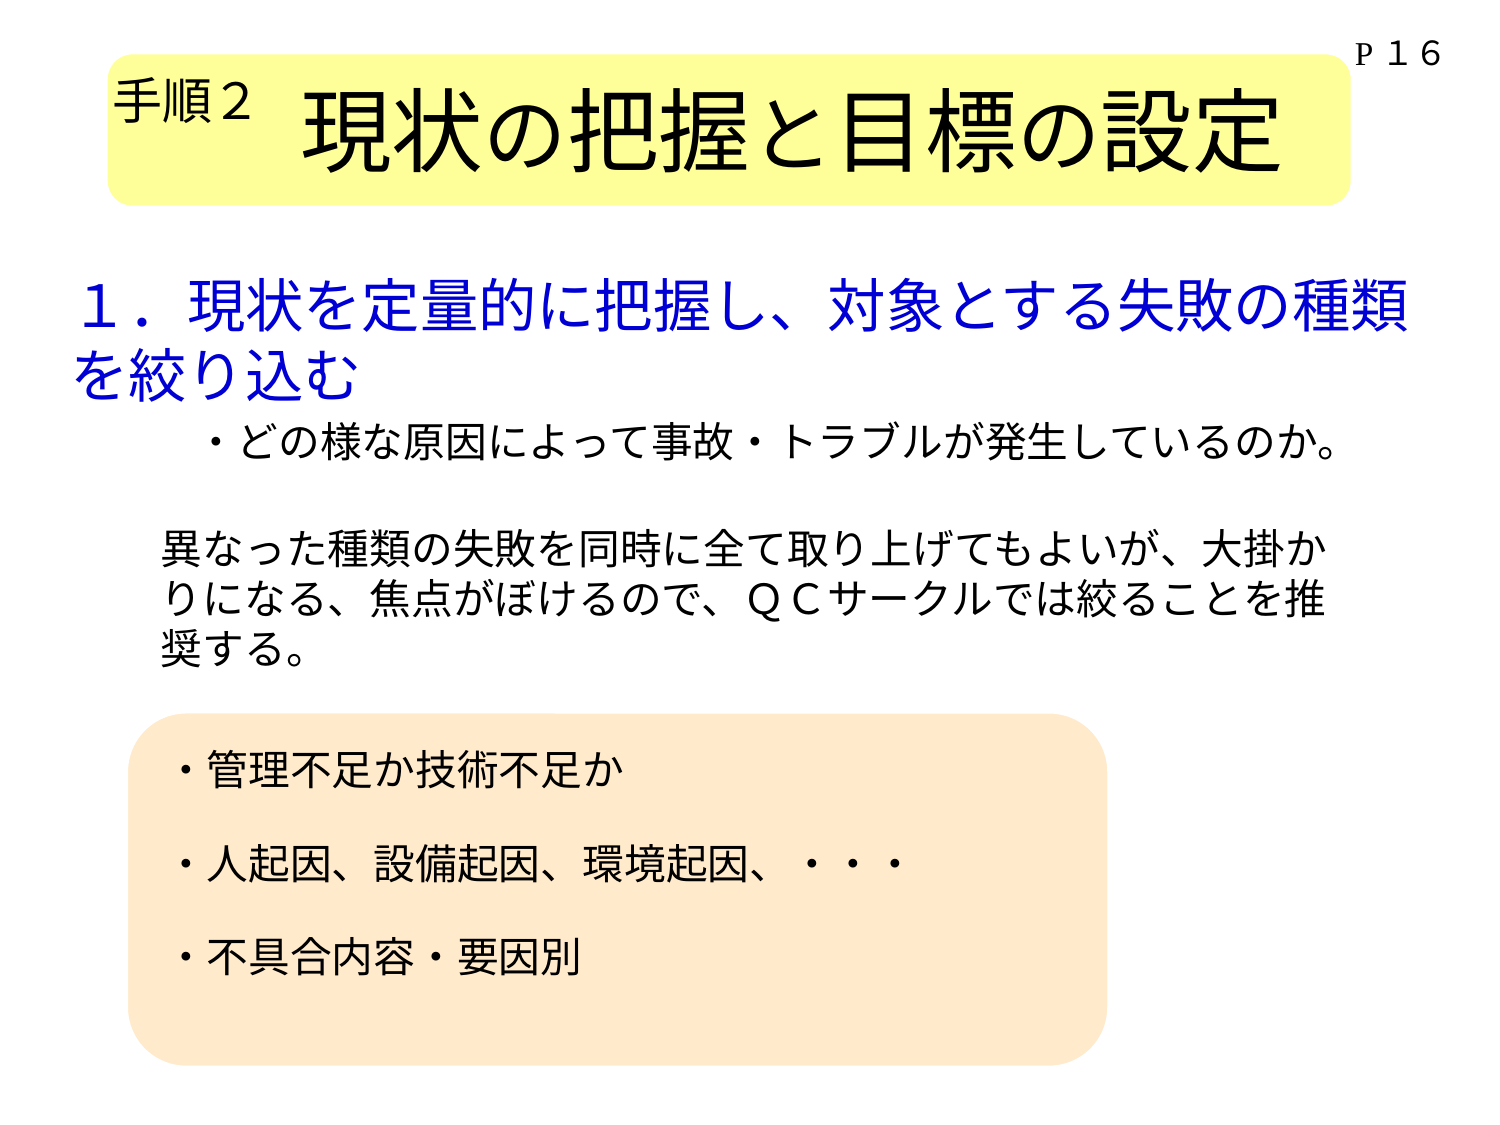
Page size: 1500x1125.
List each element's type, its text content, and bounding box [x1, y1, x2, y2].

text_box P１６ [1340, 24, 1500, 80]
text_box ・人起因、設備起因、環境起因、・・・ [150, 830, 1374, 895]
text_box 異なった種類の失敗を同時に全て取り上げてもよいが、大掛かりになる、焦点がぼけるので、ＱＣサークルでは絞ることを推奨する。 [146, 515, 1370, 681]
text_box [106, 53, 1352, 207]
text_box 現状の把握と目標の設定 [256, 56, 1328, 202]
text_box ・管理不足か技術不足か [150, 736, 1374, 802]
text_box ・どの様な原因によって事故・トラブルが発生しているのか。 [180, 408, 1404, 474]
text_box ・不具合内容・要因別 [150, 923, 1374, 989]
text_box [126, 712, 1109, 1067]
text_box １．現状を定量的に把握し、対象とする失敗の種類を絞り込む [55, 261, 1460, 417]
text_box 手順２ [97, 62, 353, 138]
